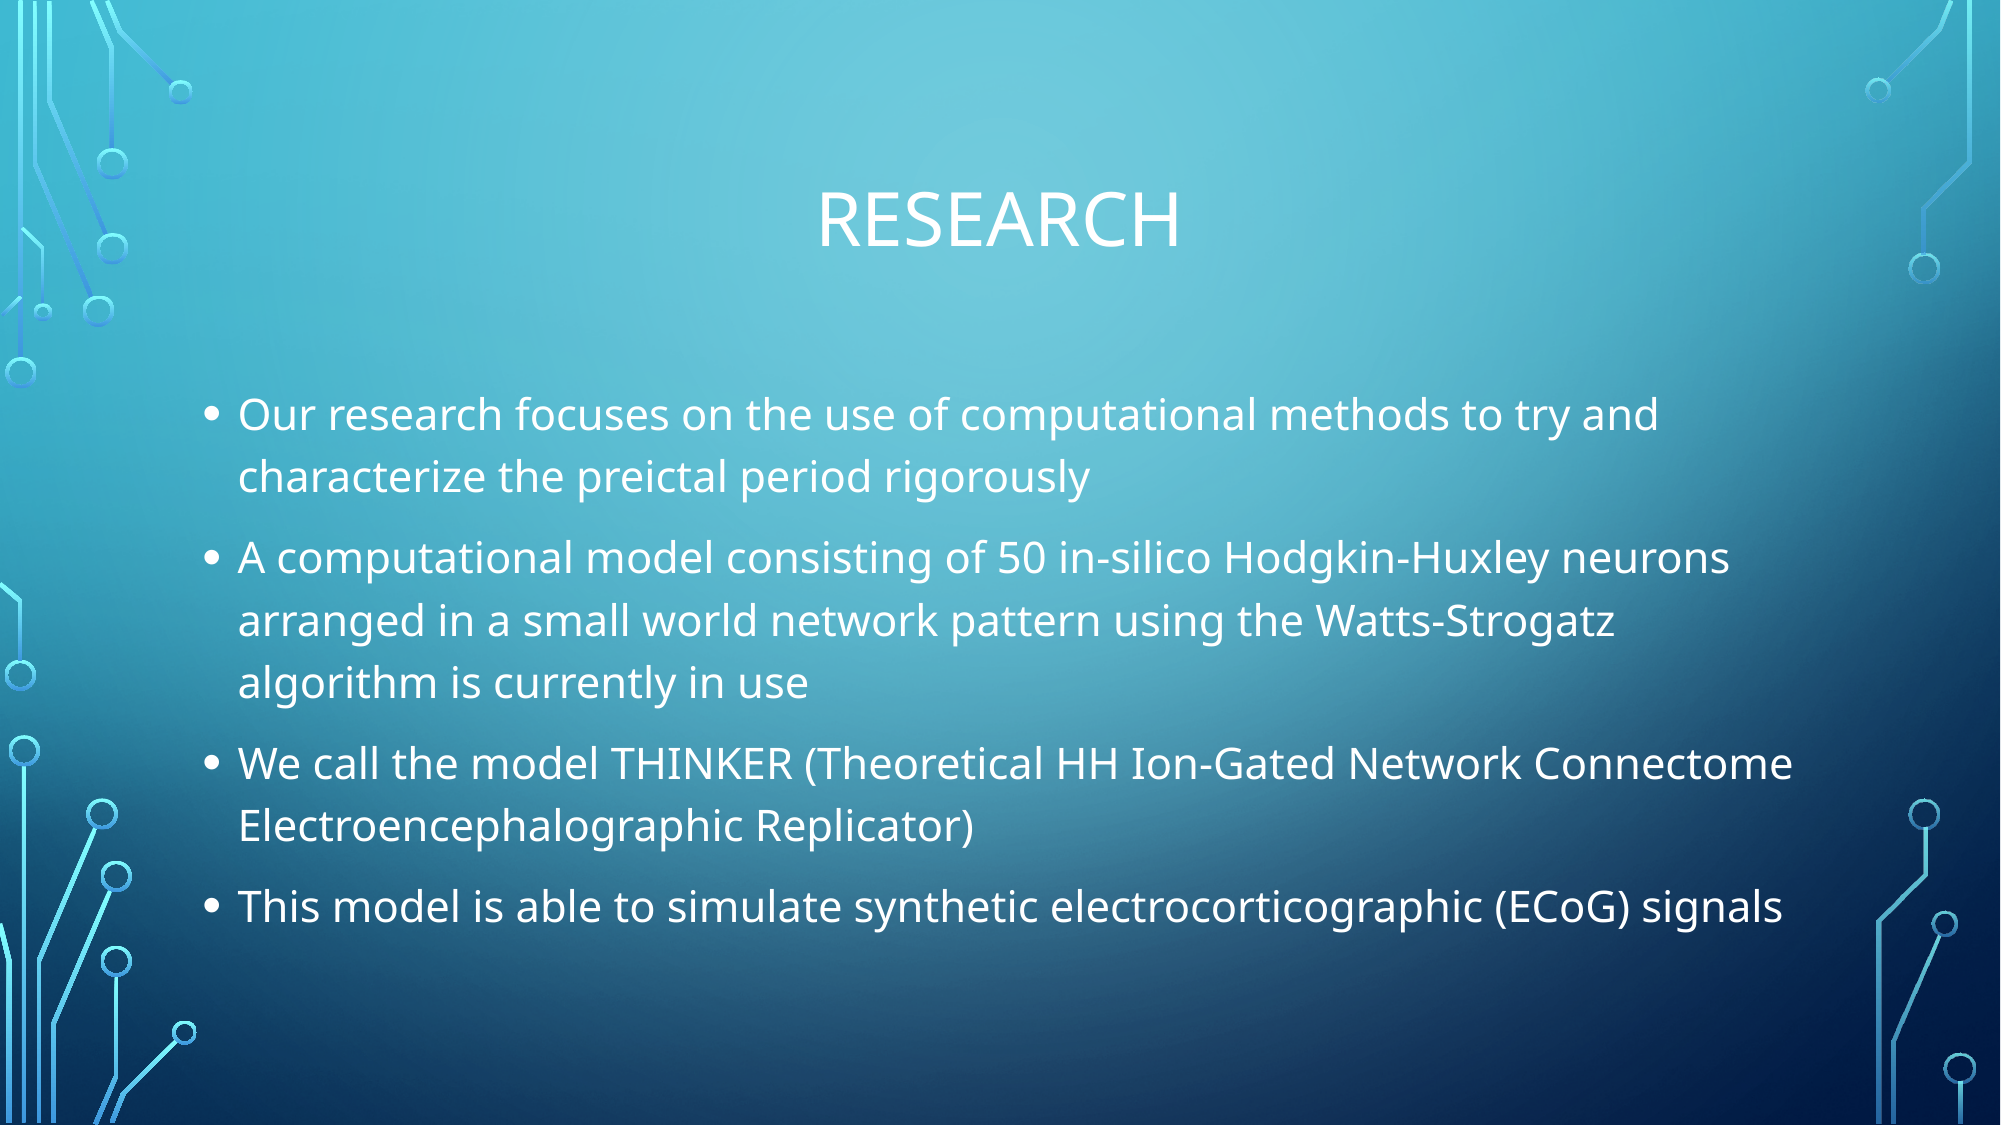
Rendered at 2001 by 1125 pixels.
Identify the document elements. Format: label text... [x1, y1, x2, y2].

list Our research focuses on the use of computational methods to try and characterize the preictal period rigorously A computational model consisting of 50 in-silico Hodgkin-Huxley neurons arranged in a small world network pattern using the Watts-Strogatz algorithm is currently in use We call the model THINKER (Theoretical HH Ion-Gated Network Connectome Electroencephalographic Replicator) This model is able to simulate synthetic electrocorticographic (ECoG) signals [187, 369, 1813, 950]
title RESEARCH [187, 101, 1813, 344]
